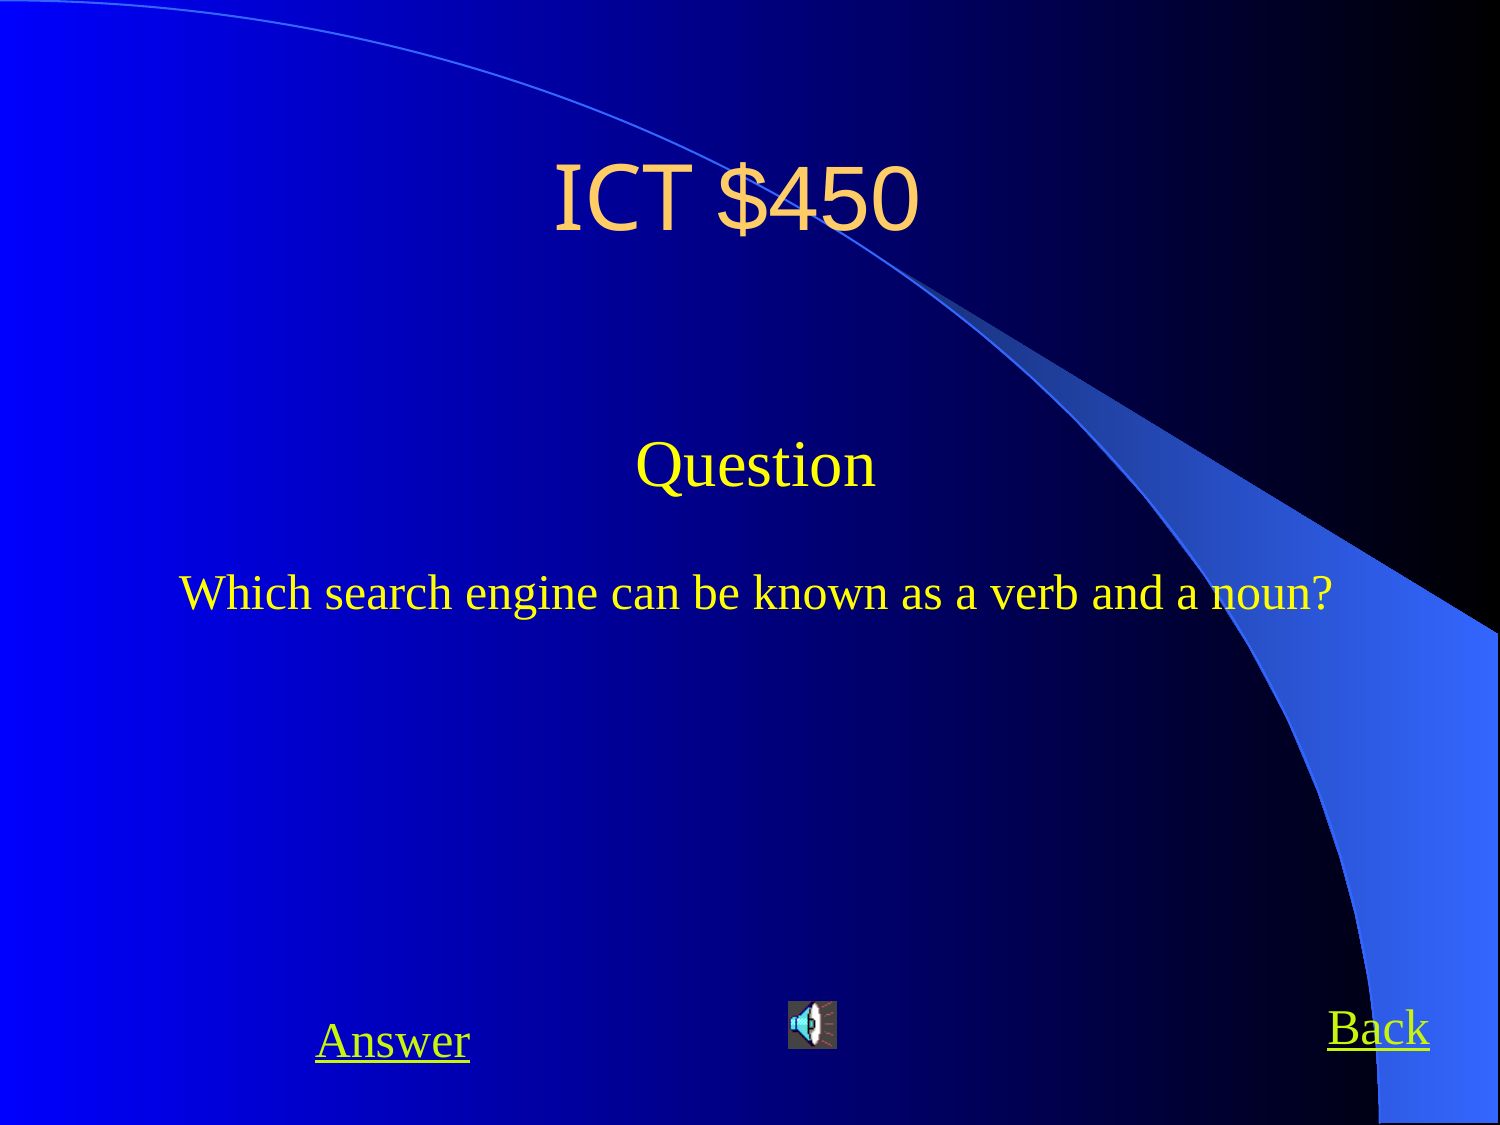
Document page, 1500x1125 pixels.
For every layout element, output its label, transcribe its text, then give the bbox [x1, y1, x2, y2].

picture [787, 999, 838, 1051]
text_box Back [1312, 987, 1446, 1063]
title ICT $450 [49, 99, 1426, 288]
text_box Question Which search engine can be known as a verb and a noun? [99, 412, 1413, 628]
text_box Answer [300, 999, 625, 1075]
